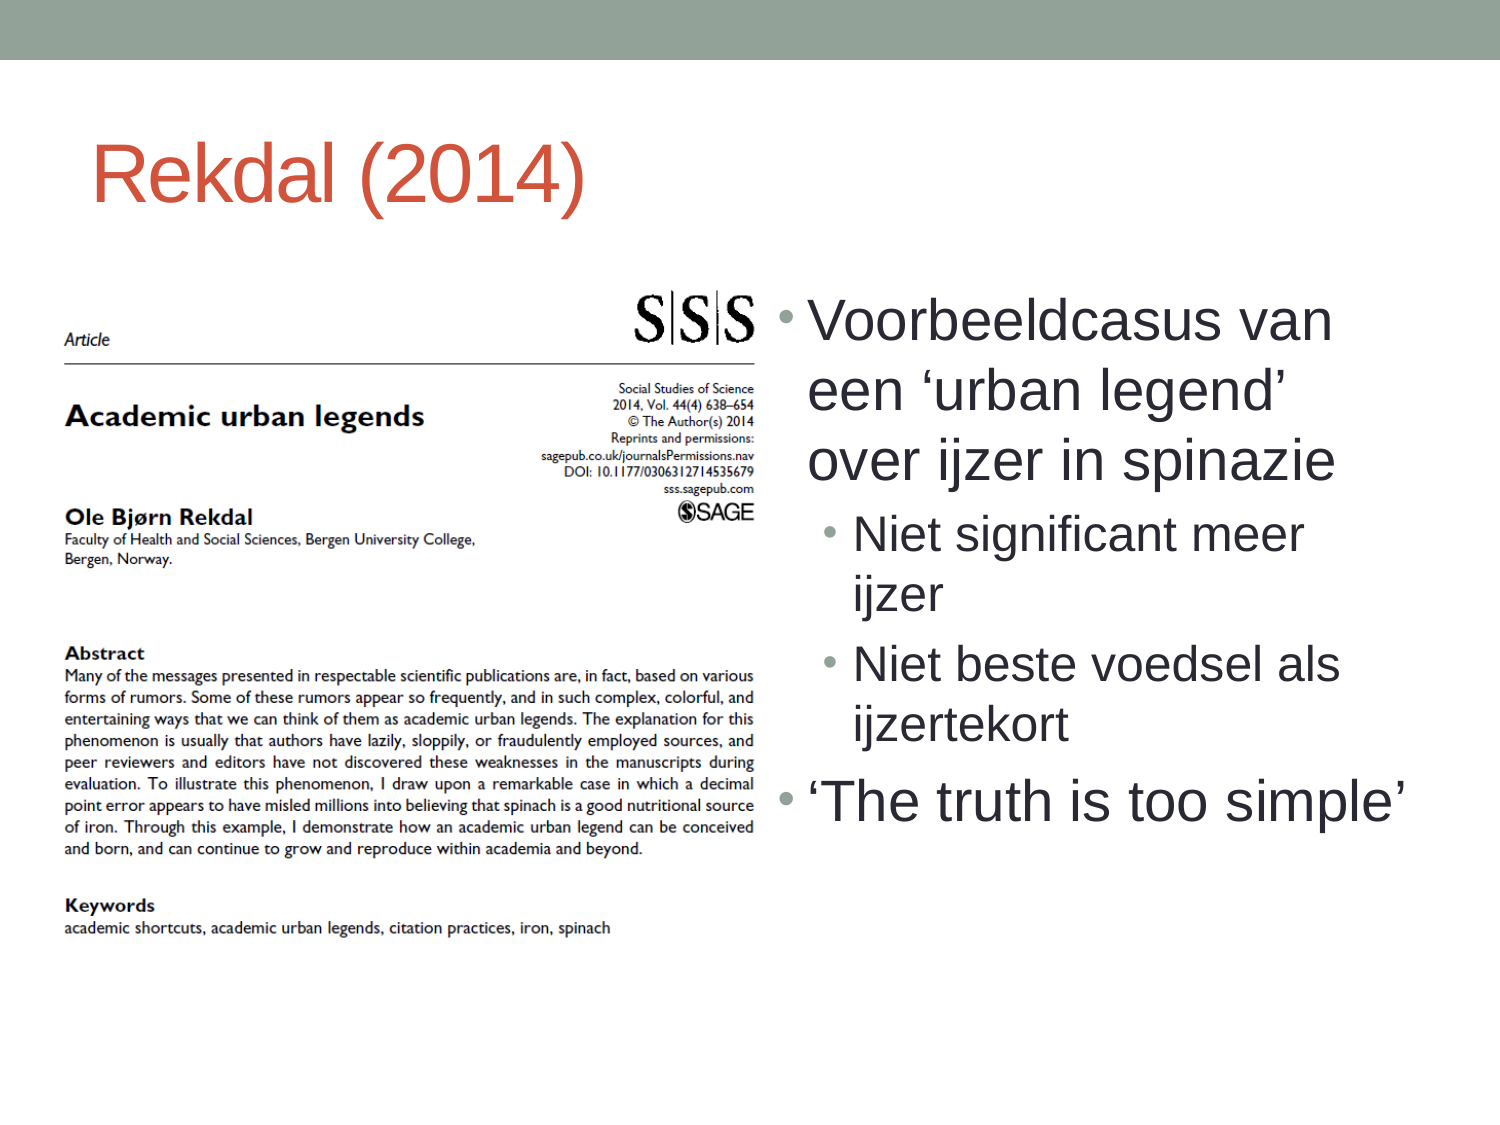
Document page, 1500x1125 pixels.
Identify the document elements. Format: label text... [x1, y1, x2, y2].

list Voorbeeldcasus van een ‘urban legend’ over ijzer in spinazie Niet significant meer ijzer Niet beste voedsel als ijzertekort ‘The truth is too simple’ [762, 274, 1425, 1049]
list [52, 278, 775, 953]
title Rekdal (2014) [75, 87, 1425, 250]
